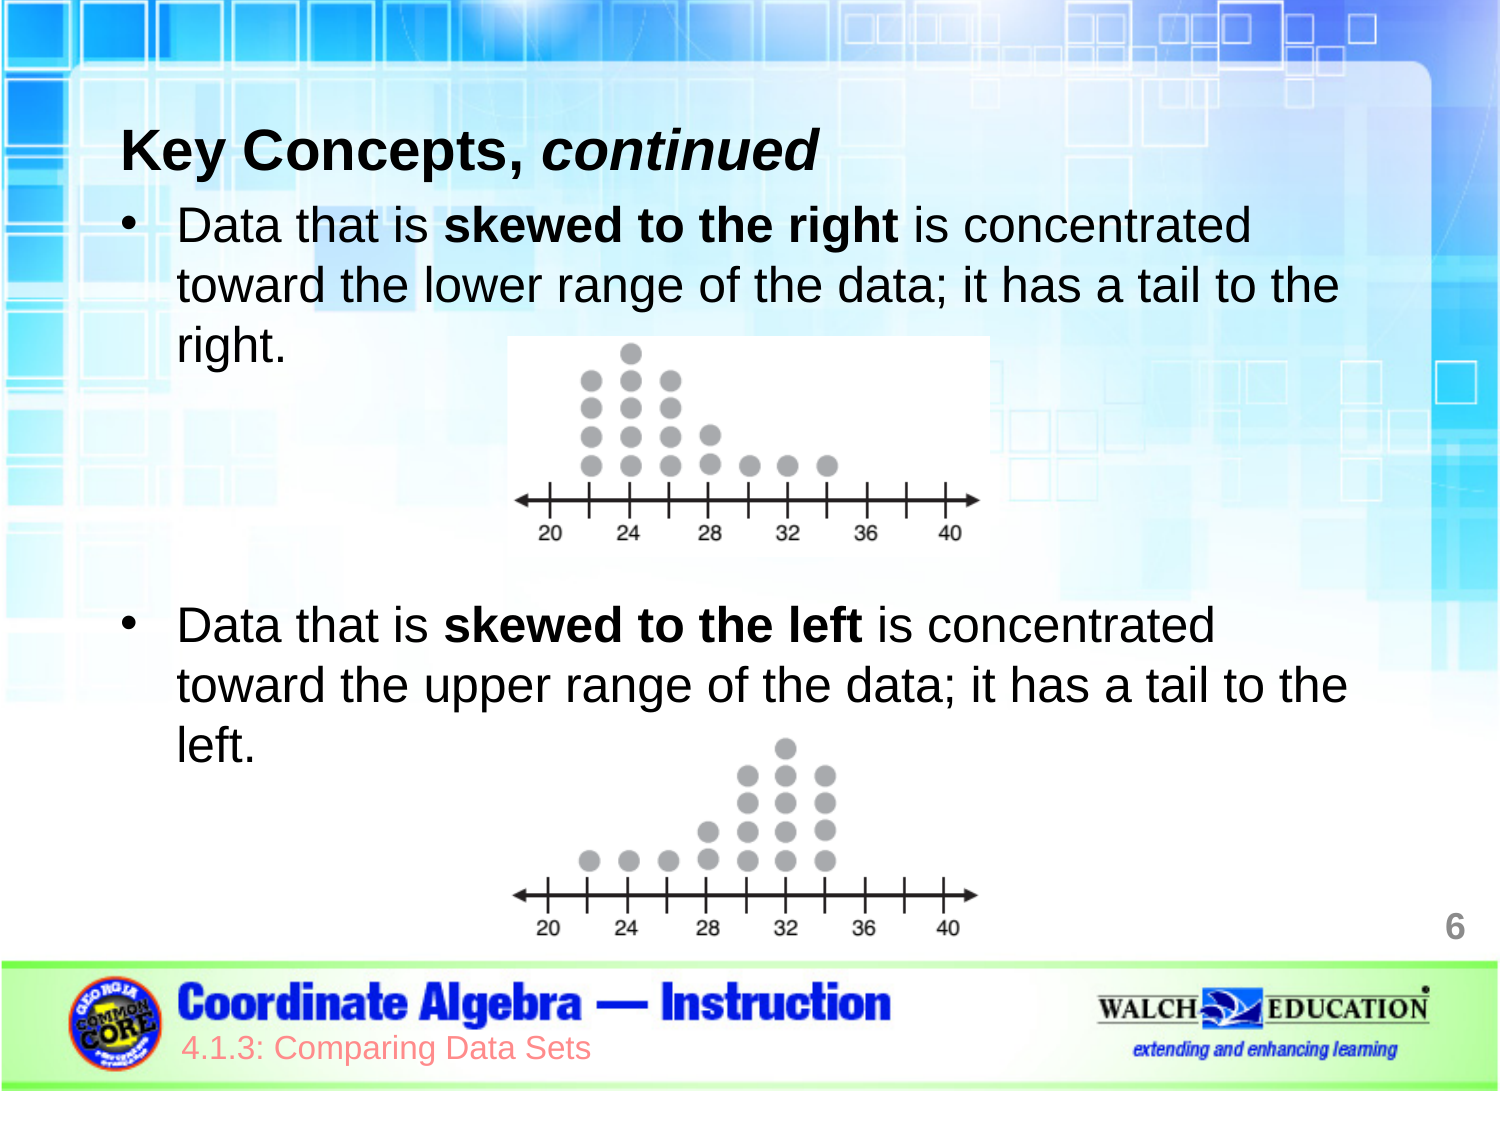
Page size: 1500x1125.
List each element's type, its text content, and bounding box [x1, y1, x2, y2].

footer 4.1.3: Comparing Data Sets [166, 1024, 1080, 1069]
picture [1, 0, 1500, 1091]
slide_number 6 [1361, 901, 1481, 949]
subtitle Key Concepts, continued Data that is skewed to the right is concentrated toward the lower range of the data; it has a tail to the right. Data that is skewed to the left is concentrated toward the upper range of the data; it has a tail to the left. [105, 105, 1394, 925]
